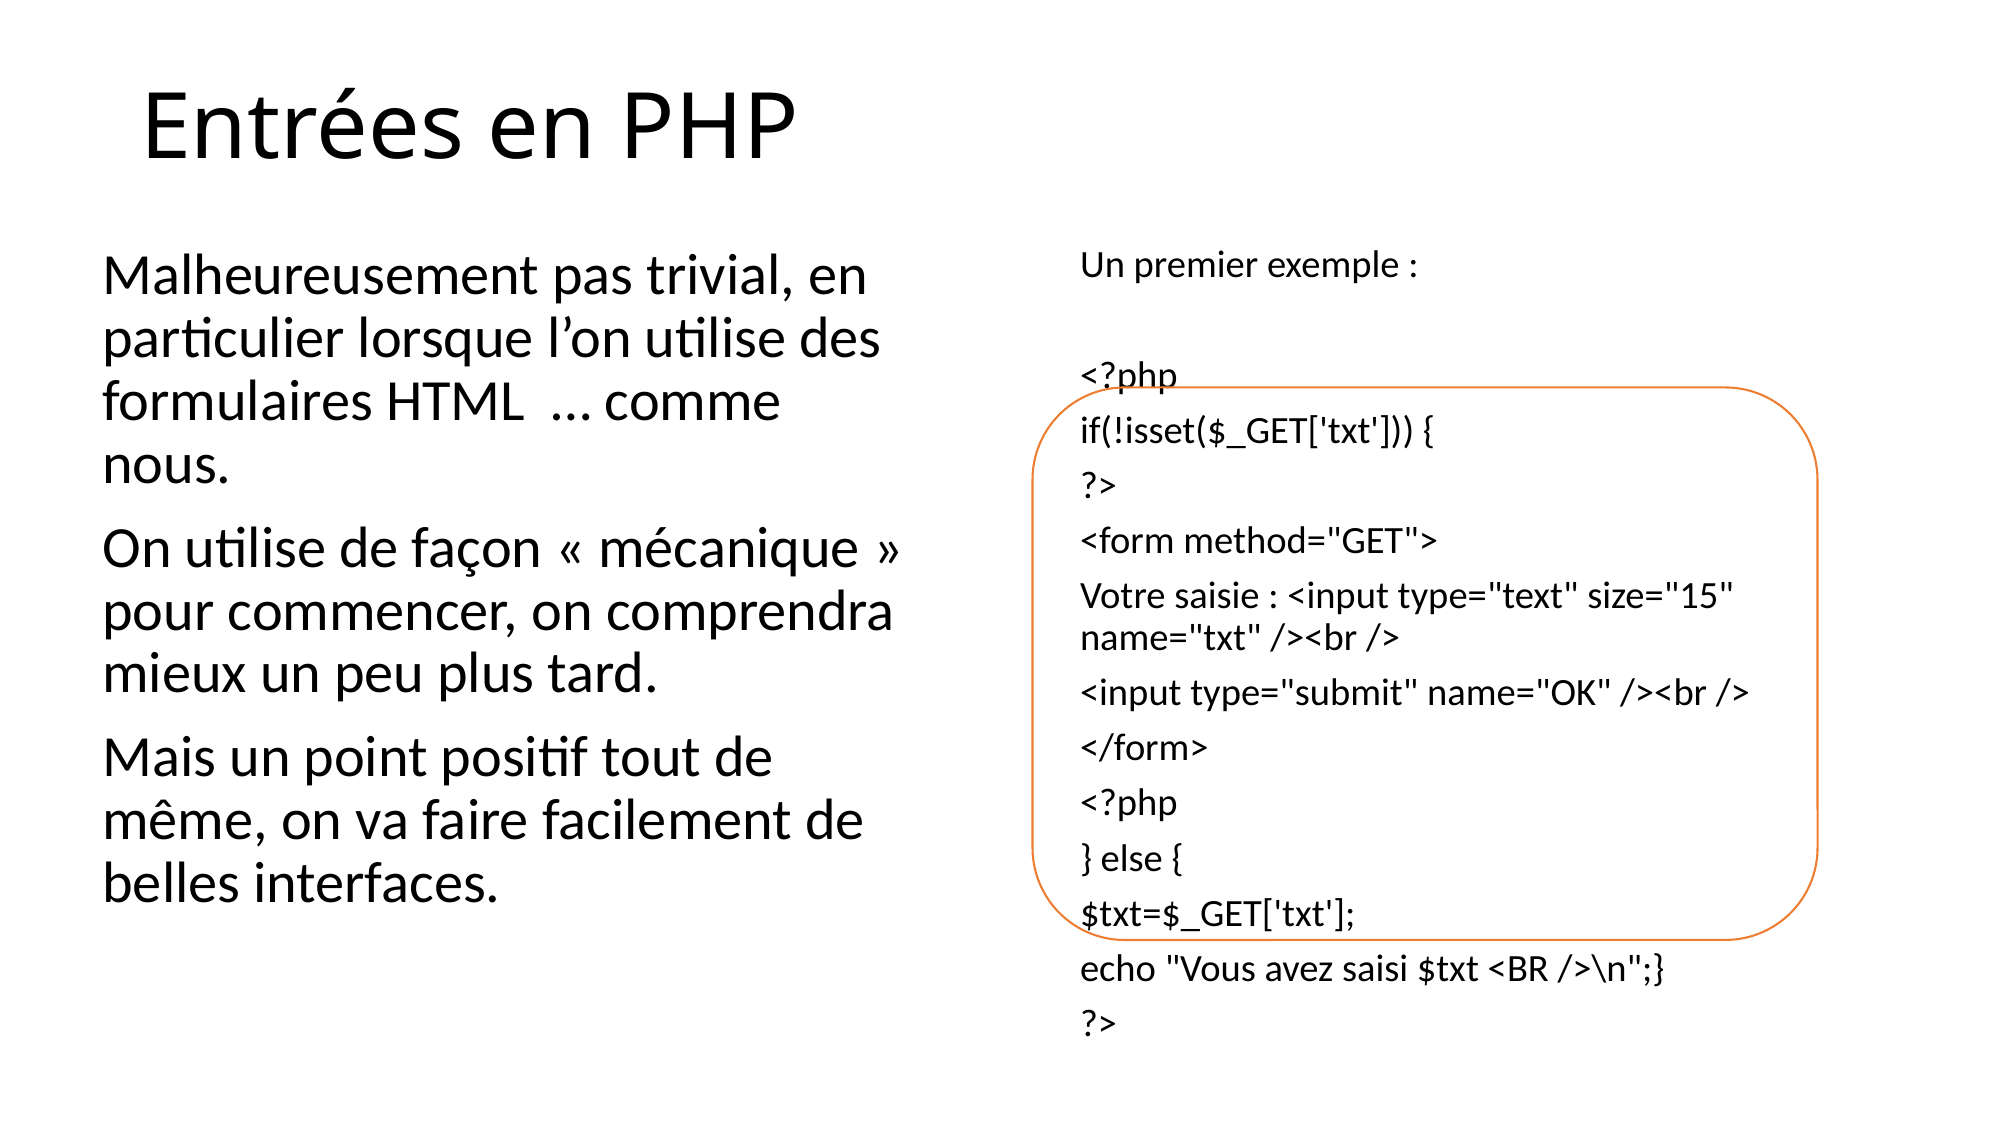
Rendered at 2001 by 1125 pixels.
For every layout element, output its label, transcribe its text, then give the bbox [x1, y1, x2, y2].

title Entrées en PHP [125, 19, 1850, 238]
list Malheureusement pas trivial, en particulier lorsque l’on utilise des formulaires HTML … comme nous. On utilise de façon « mécanique » pour commencer, on comprendra mieux un peu plus tard. Mais un point positif tout de même, on va faire facilement de belles interfaces. [87, 237, 938, 1053]
list Un premier exemple : <?php if(!isset($_GET['txt'])) { ?> <form method="GET"> Votre saisie : <input type="text" size="15" name="txt" /><br /> <input type="submit" name="OK" /><br /> </form> <?php } else { $txt=$_GET['txt']; echo "Vous avez saisi $txt <BR />\n";} ?> [1065, 237, 1915, 1053]
text_box [1031, 386, 1819, 942]
